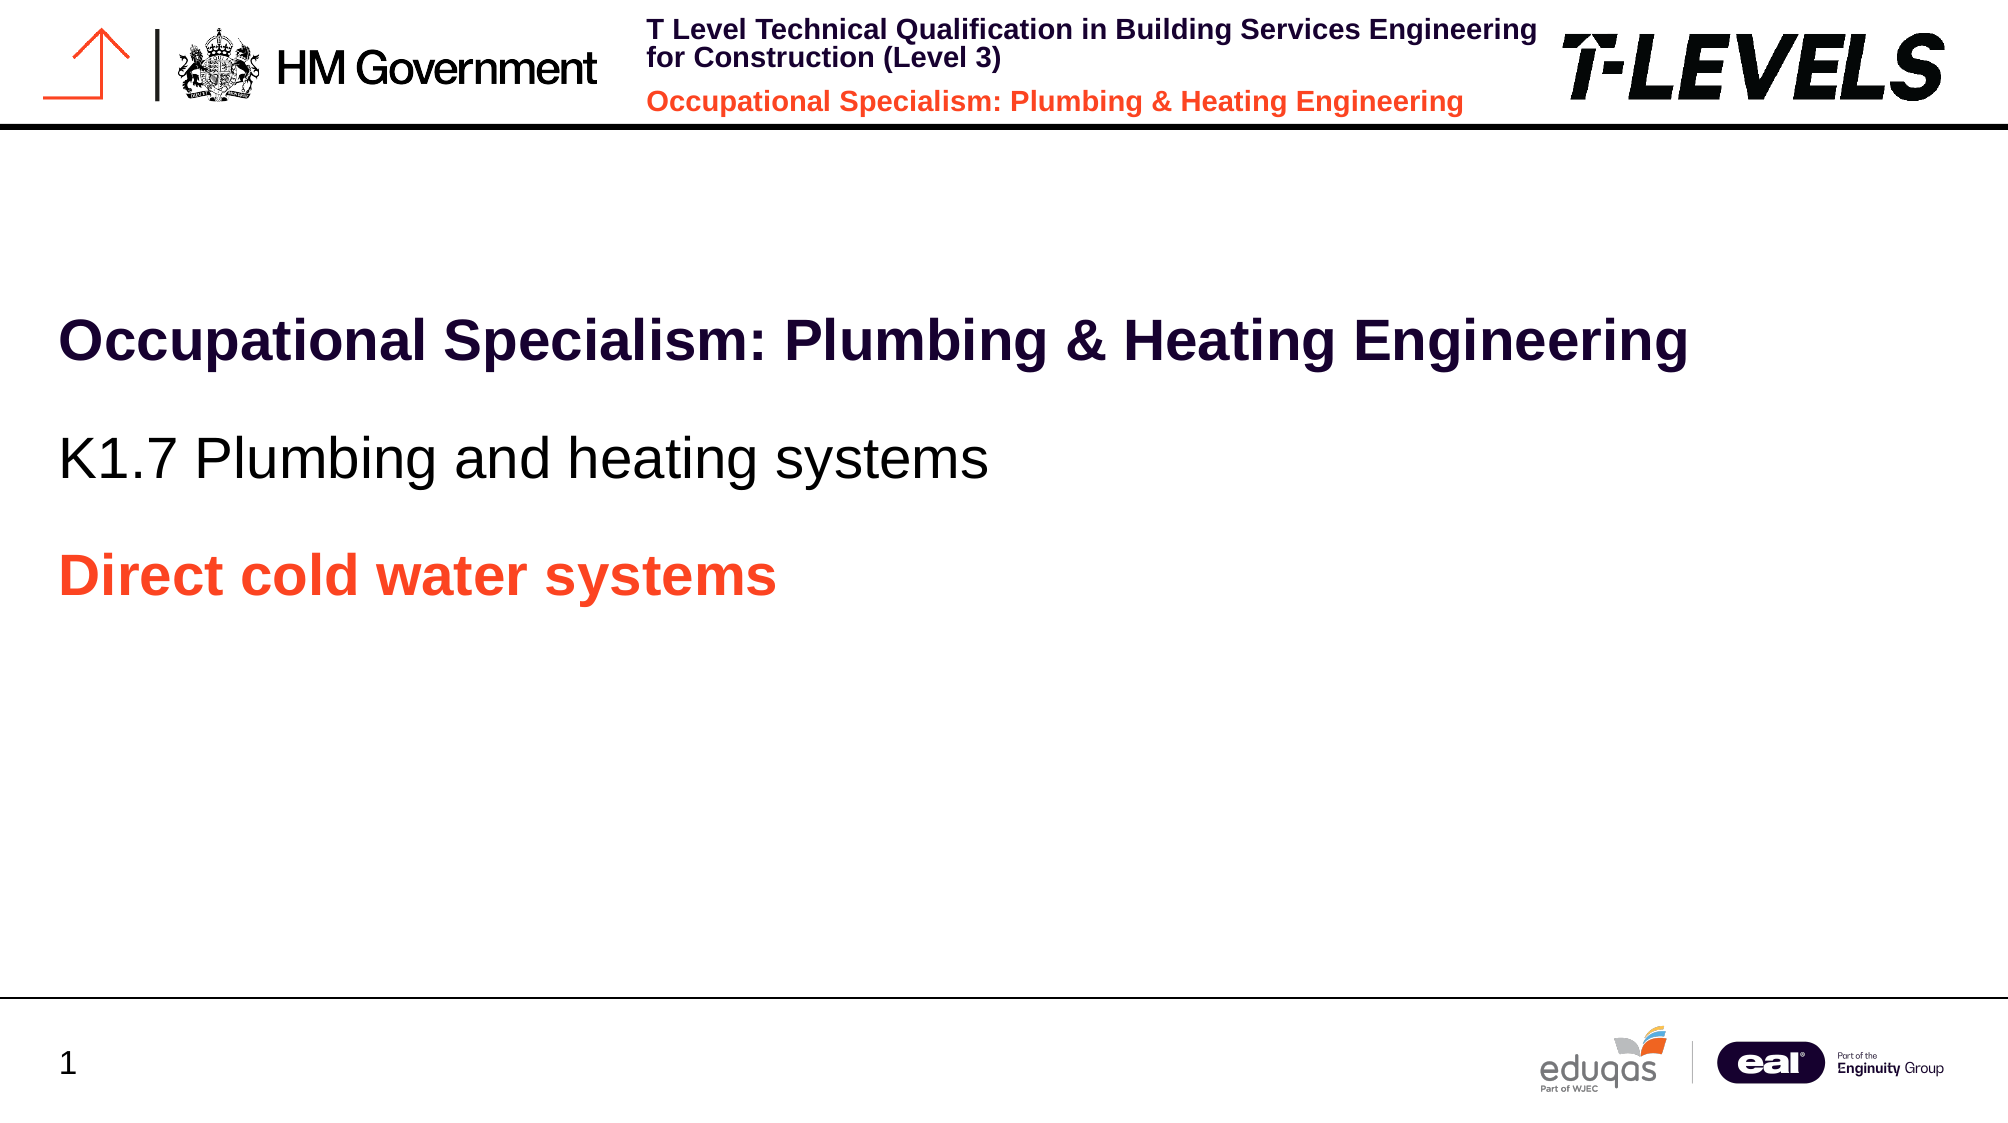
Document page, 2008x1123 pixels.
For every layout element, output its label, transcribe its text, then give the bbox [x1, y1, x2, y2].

picture [1543, 25, 1964, 108]
picture [38, 27, 136, 100]
picture [1535, 1021, 1949, 1097]
picture [155, 28, 597, 102]
text_box Occupational Specialism: Plumbing & Heating Engineering K1.7 Plumbing and heating systems Direct cold water systems [58, 295, 1831, 916]
